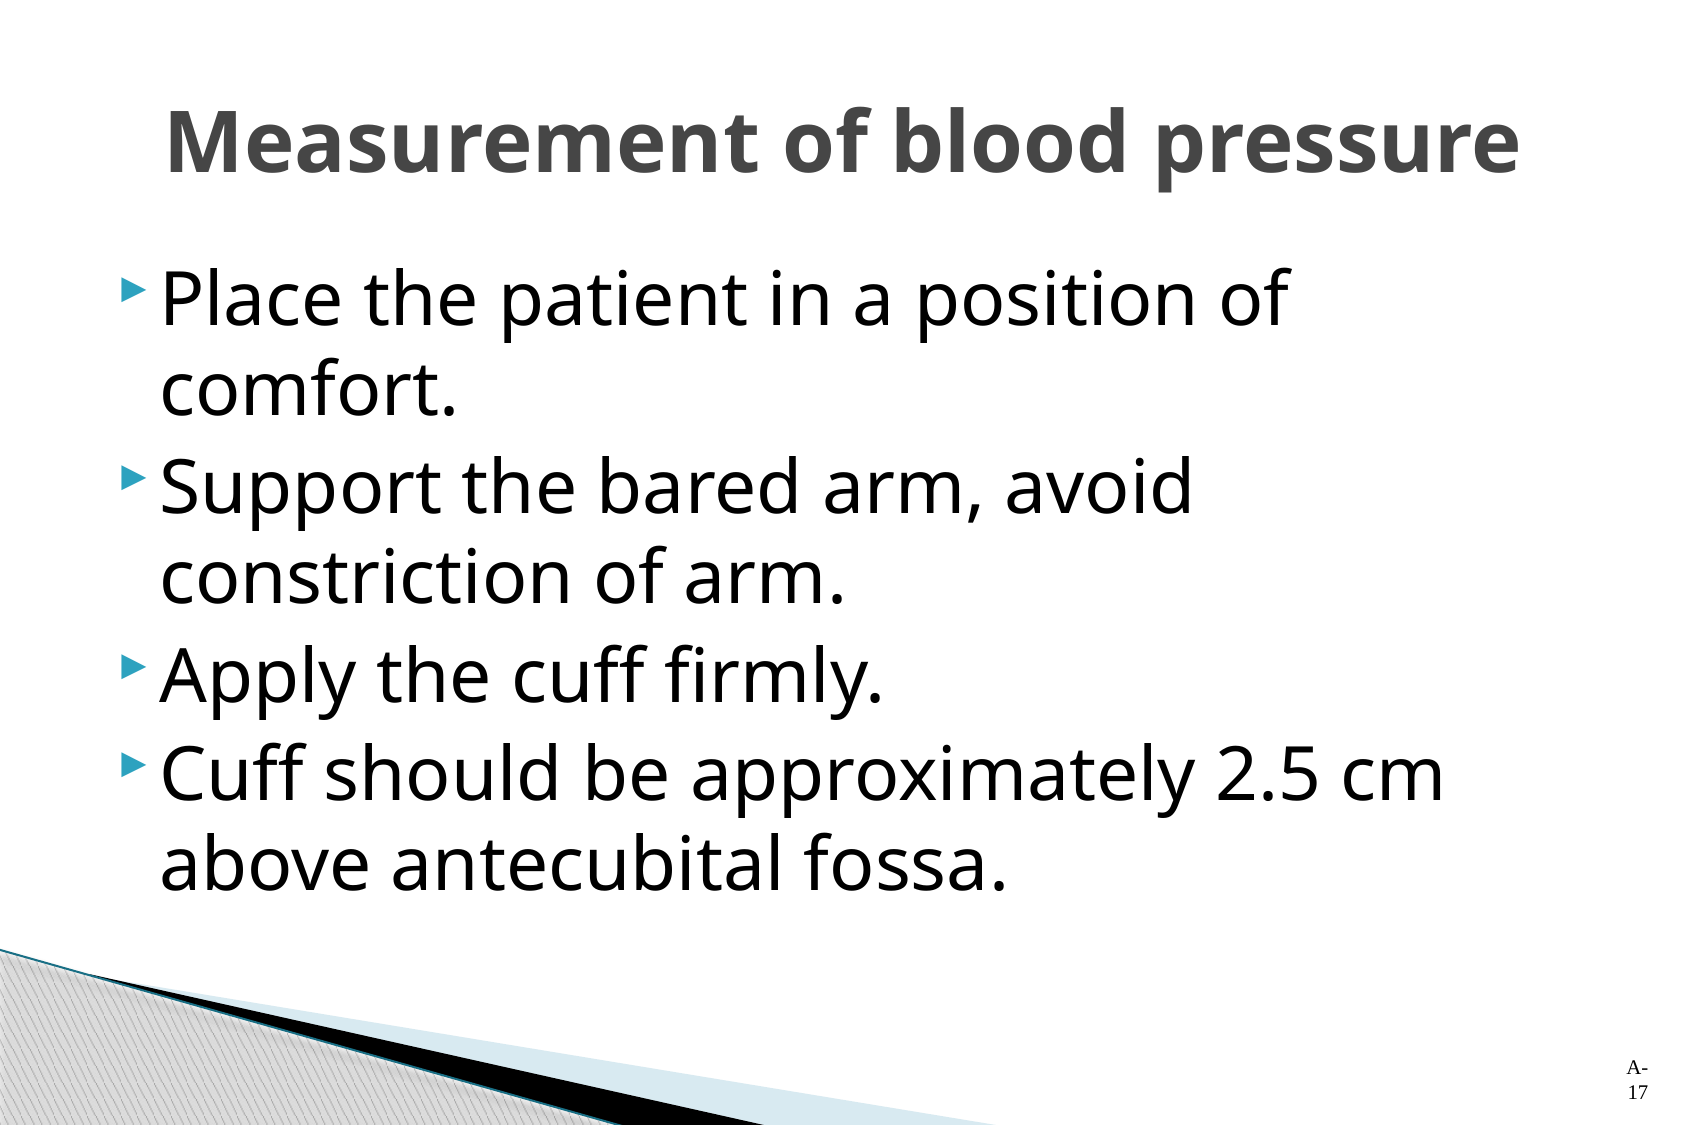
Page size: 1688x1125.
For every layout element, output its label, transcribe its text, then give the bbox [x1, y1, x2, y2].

title Measurement of blood pressure [84, 45, 1604, 233]
slide_number A-17 [1595, 1051, 1664, 1112]
list Place the patient in a position of comfort. Support the bared arm, avoid constriction of arm. Apply the cuff firmly. Cuff should be approximately 2.5 cm above antecubital fossa. [84, 243, 1604, 986]
